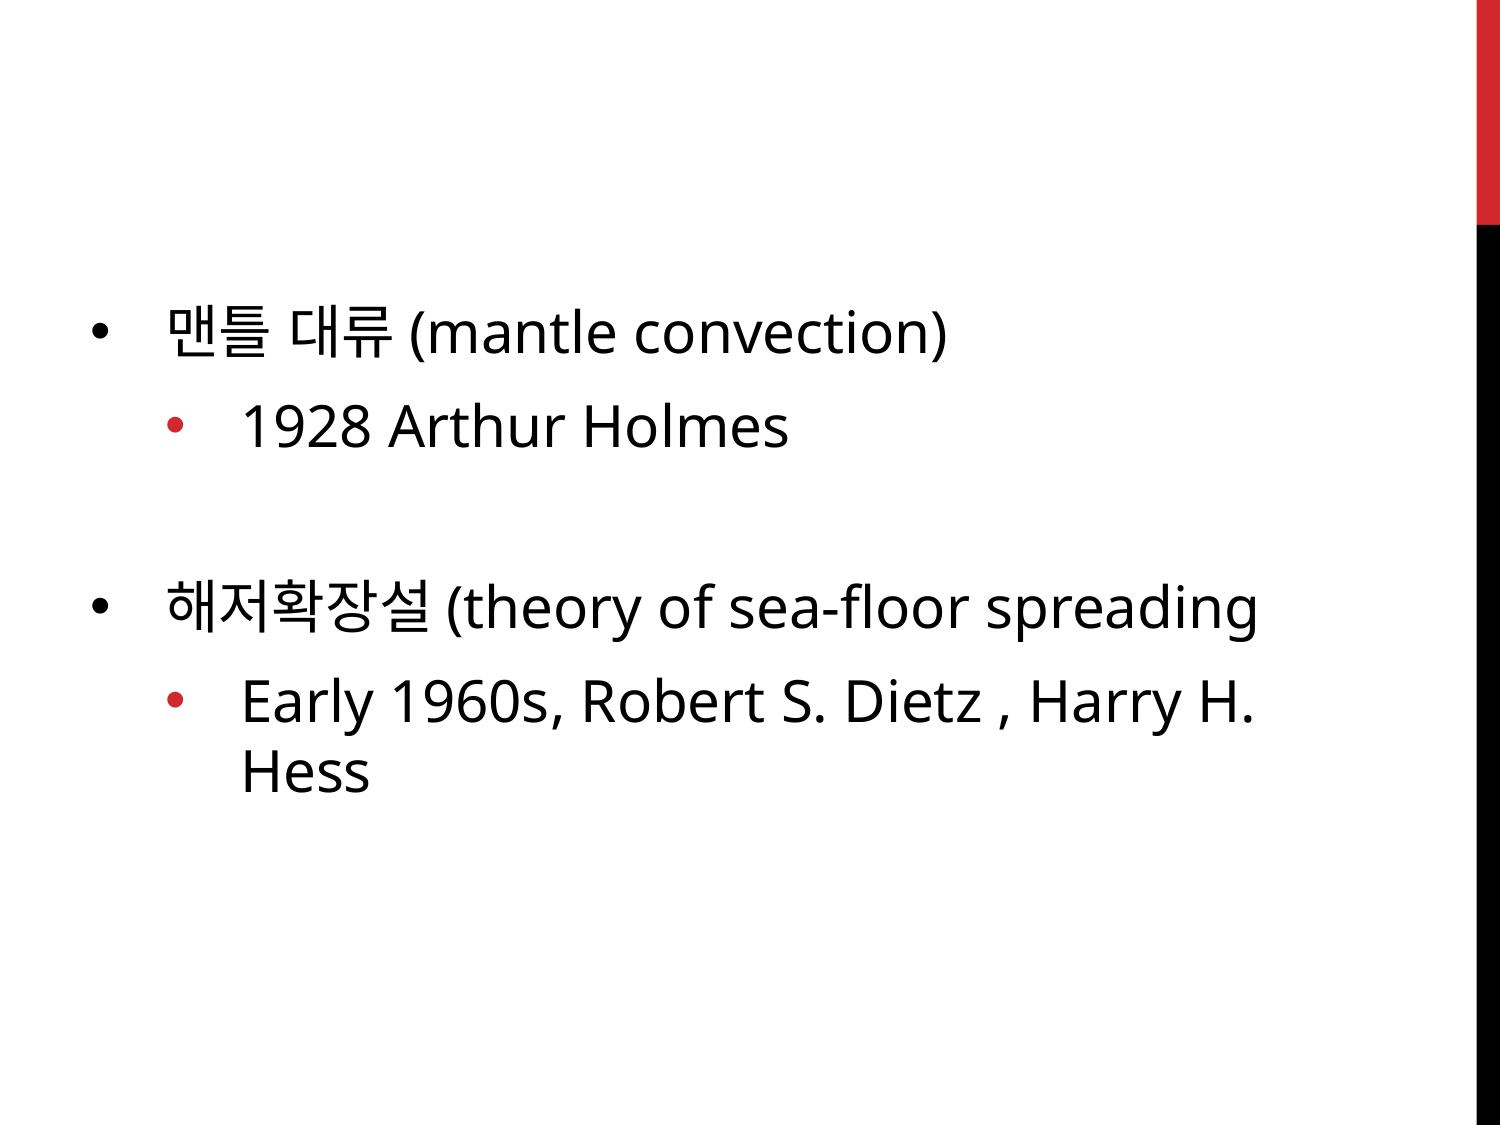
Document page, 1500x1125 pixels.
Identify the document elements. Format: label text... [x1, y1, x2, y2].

list 맨틀 대류(mantle convection) 1928 Arthur Holmes 해저확장설(theory of sea-floor spreading Early 1960s, Robert S. Dietz , Harry H. Hess [75, 287, 1325, 1005]
